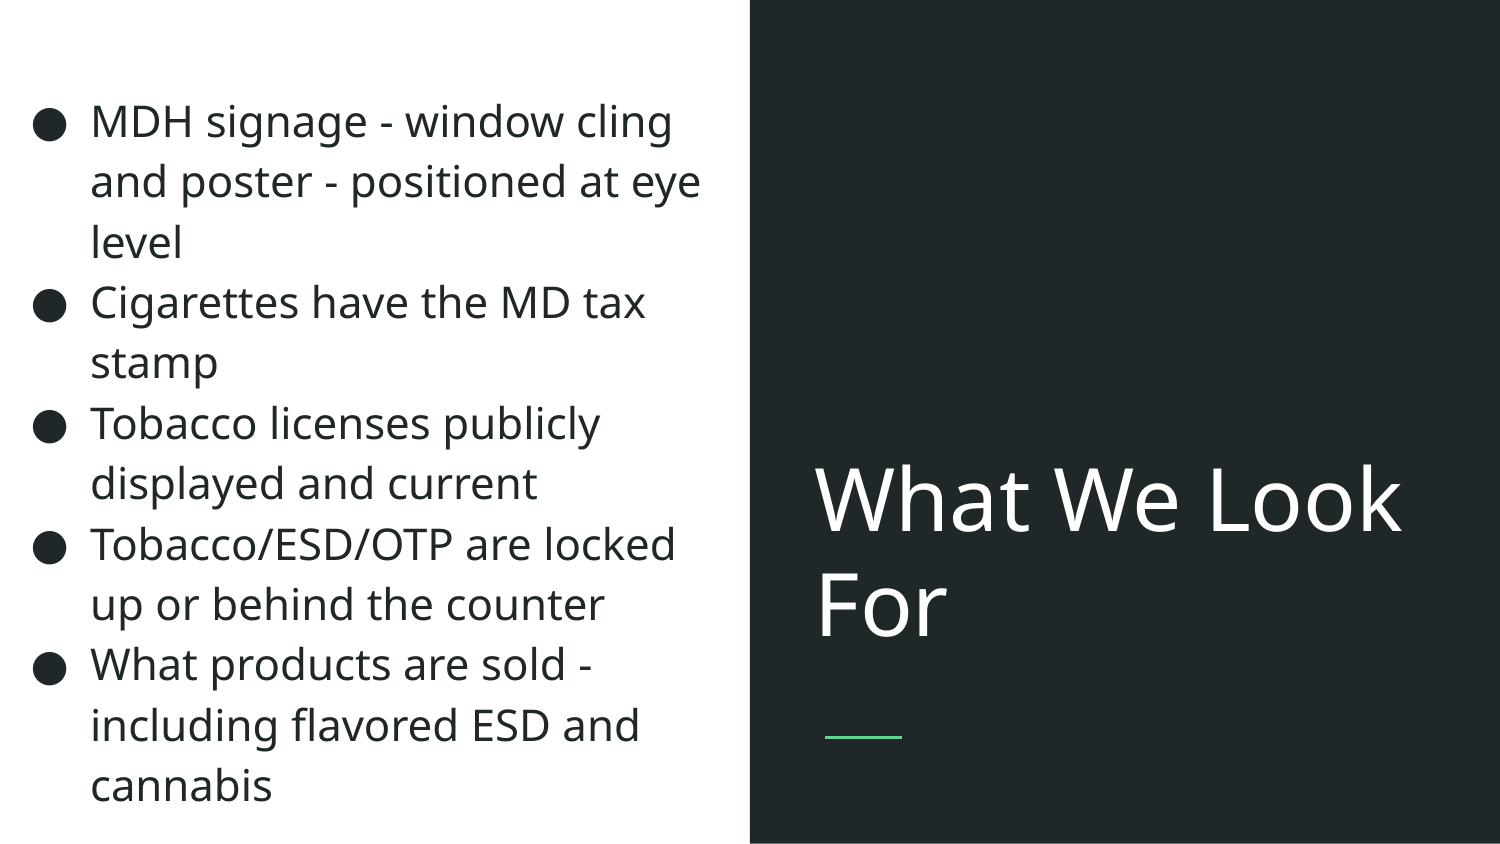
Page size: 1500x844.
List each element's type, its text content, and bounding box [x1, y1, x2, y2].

title What We Look For [799, 421, 1464, 670]
text_box MDH signage - window cling and poster - positioned at eye level Cigarettes have the MD tax stamp Tobacco licenses publicly displayed and current Tobacco/ESD/OTP are locked up or behind the counter What products are sold - including flavored ESD and cannabis [0, 70, 742, 794]
